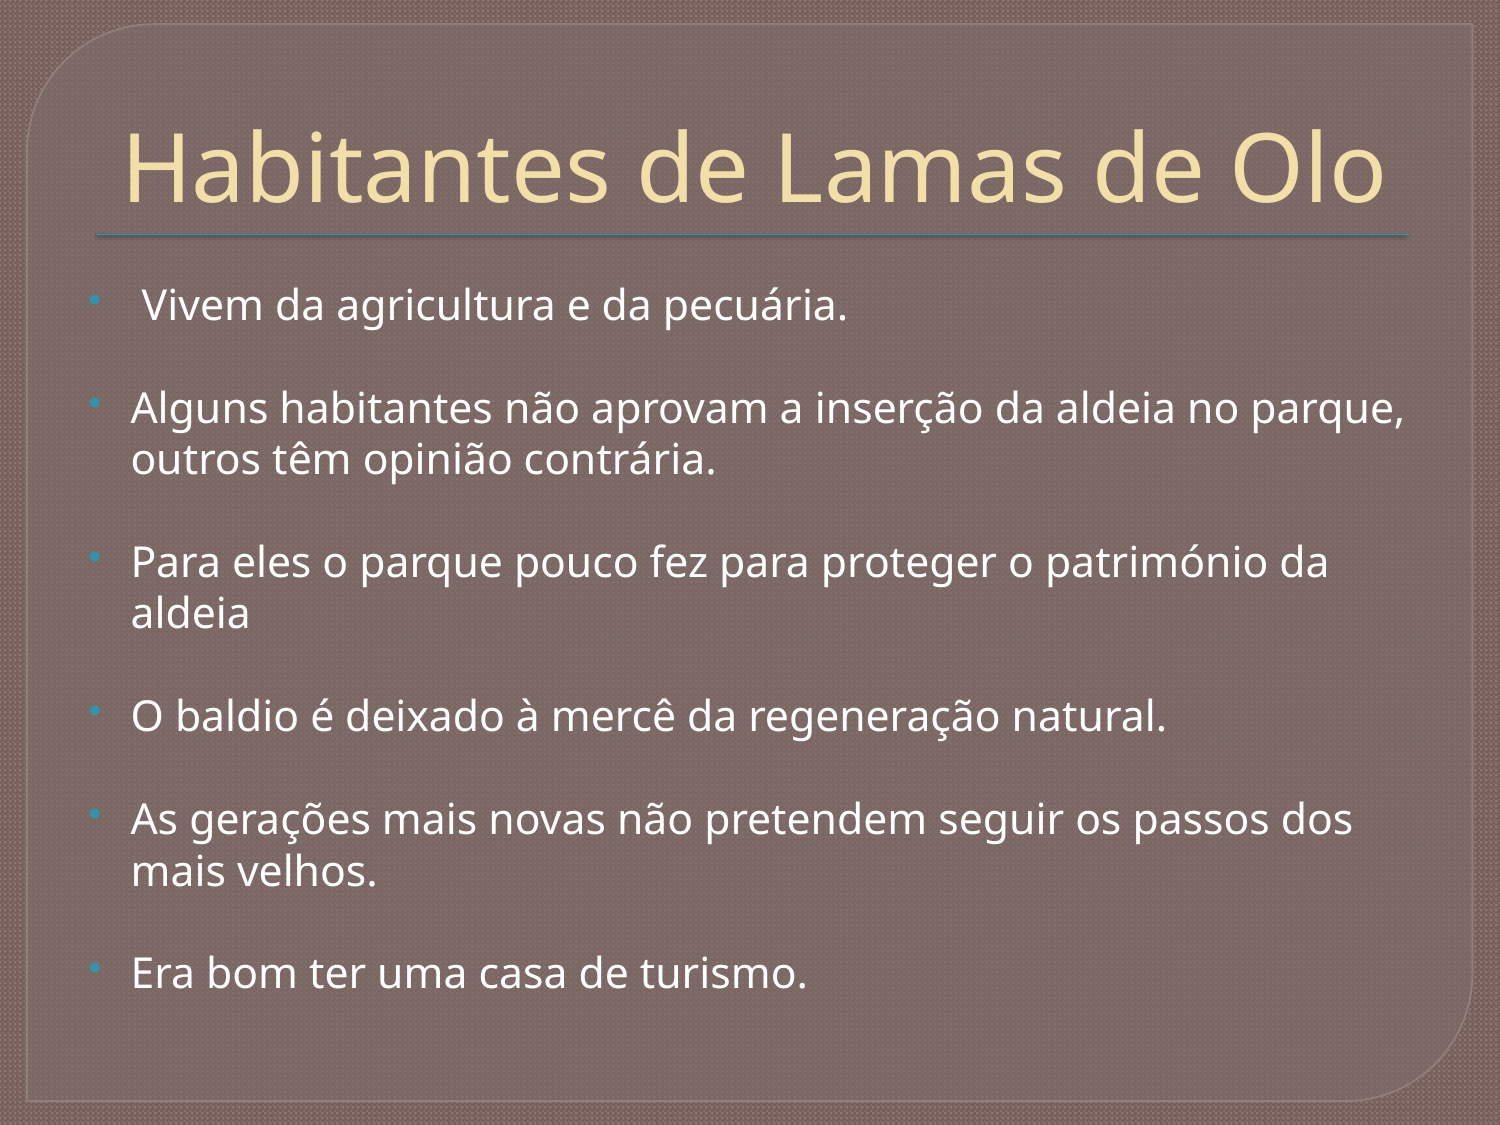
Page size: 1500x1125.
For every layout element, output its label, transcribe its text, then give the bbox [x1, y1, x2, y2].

title Habitantes de Lamas de Olo [75, 41, 1425, 230]
list Vivem da agricultura e da pecuária. Alguns habitantes não aprovam a inserção da aldeia no parque, outros têm opinião contrária. Para eles o parque pouco fez para proteger o património da aldeia O baldio é deixado à mercê da regeneração natural. As gerações mais novas não pretendem seguir os passos dos mais velhos. Era bom ter uma casa de turismo. [75, 270, 1425, 1013]
